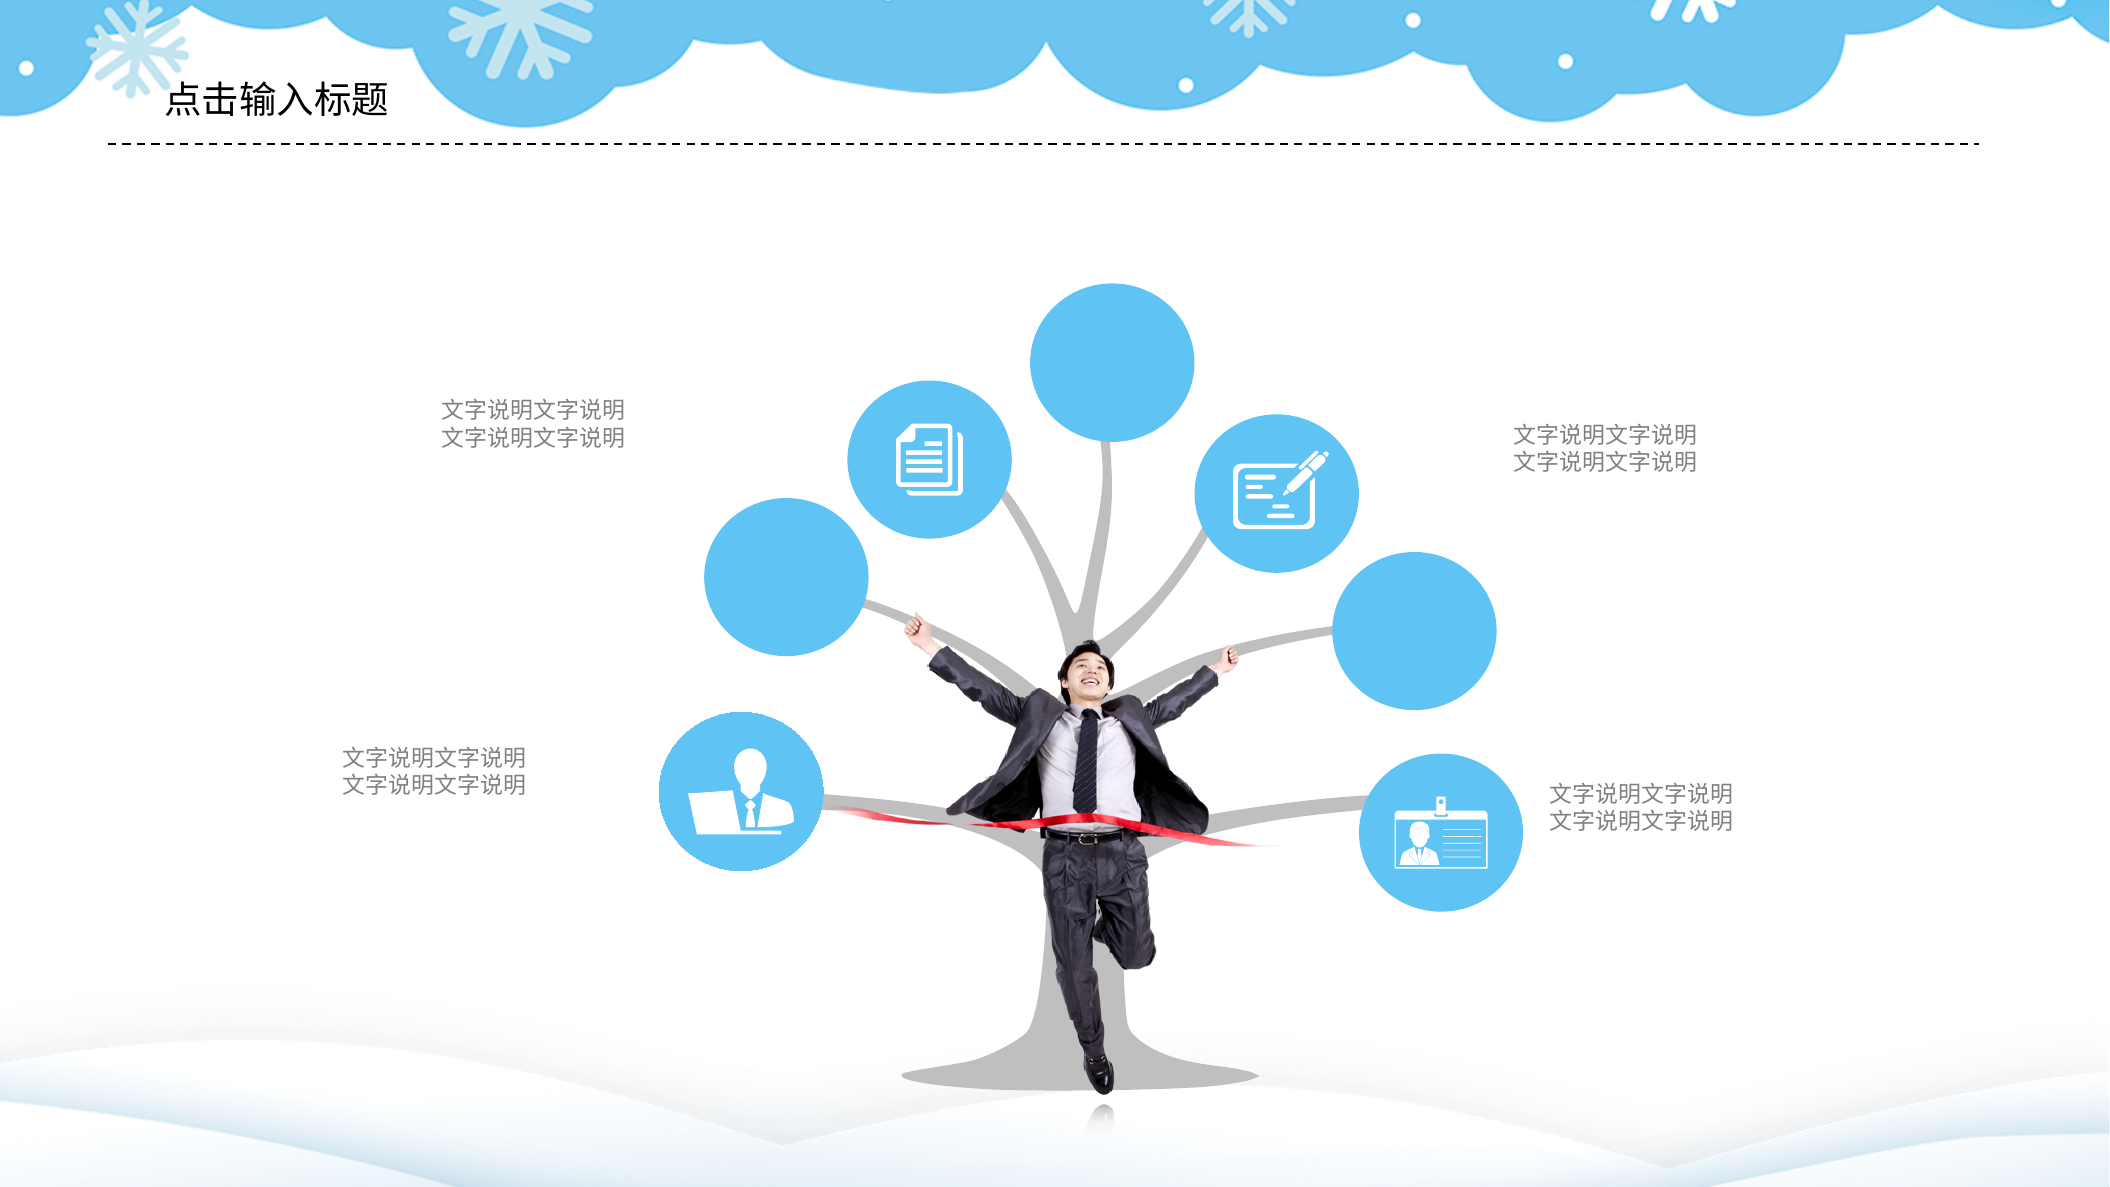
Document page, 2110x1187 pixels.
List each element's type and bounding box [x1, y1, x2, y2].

text_box [0, 0, 2110, 1187]
picture [823, 595, 1322, 1146]
text_box [659, 283, 1524, 1093]
